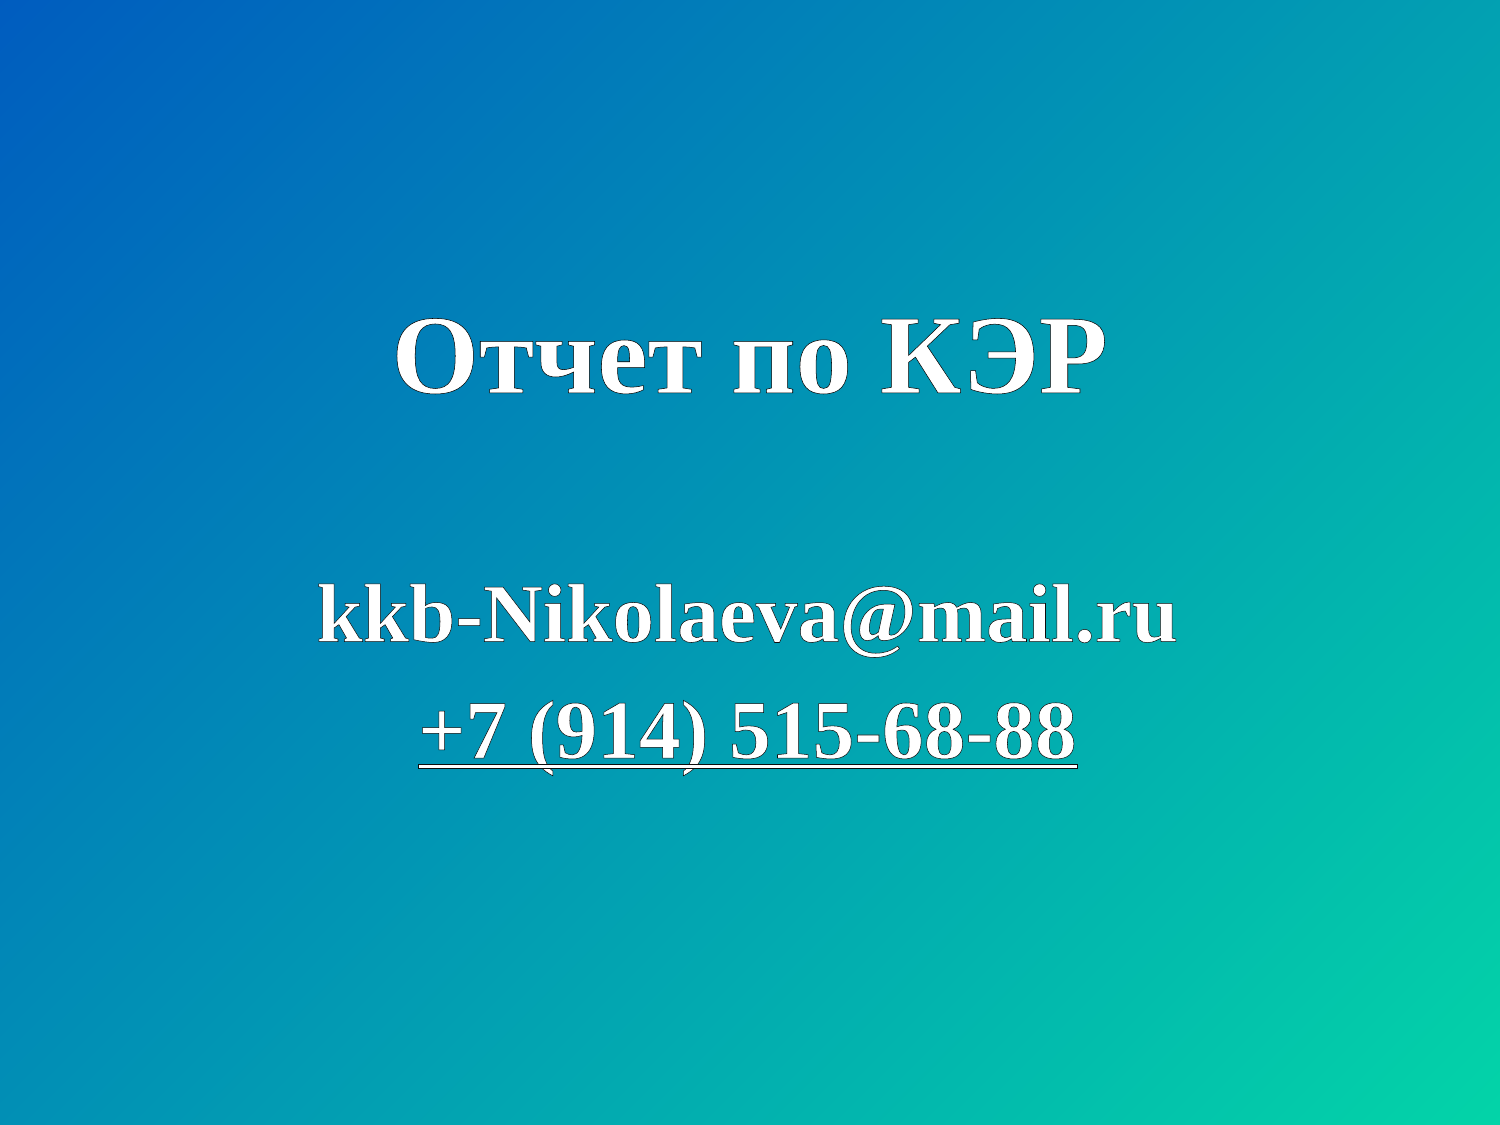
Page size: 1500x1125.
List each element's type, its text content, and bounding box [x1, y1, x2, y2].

title Отчет по КЭР [112, 105, 1388, 591]
subtitle kkb-Nikolaeva@mail.ru +7 (914) 515-68-88 [222, 550, 1273, 933]
